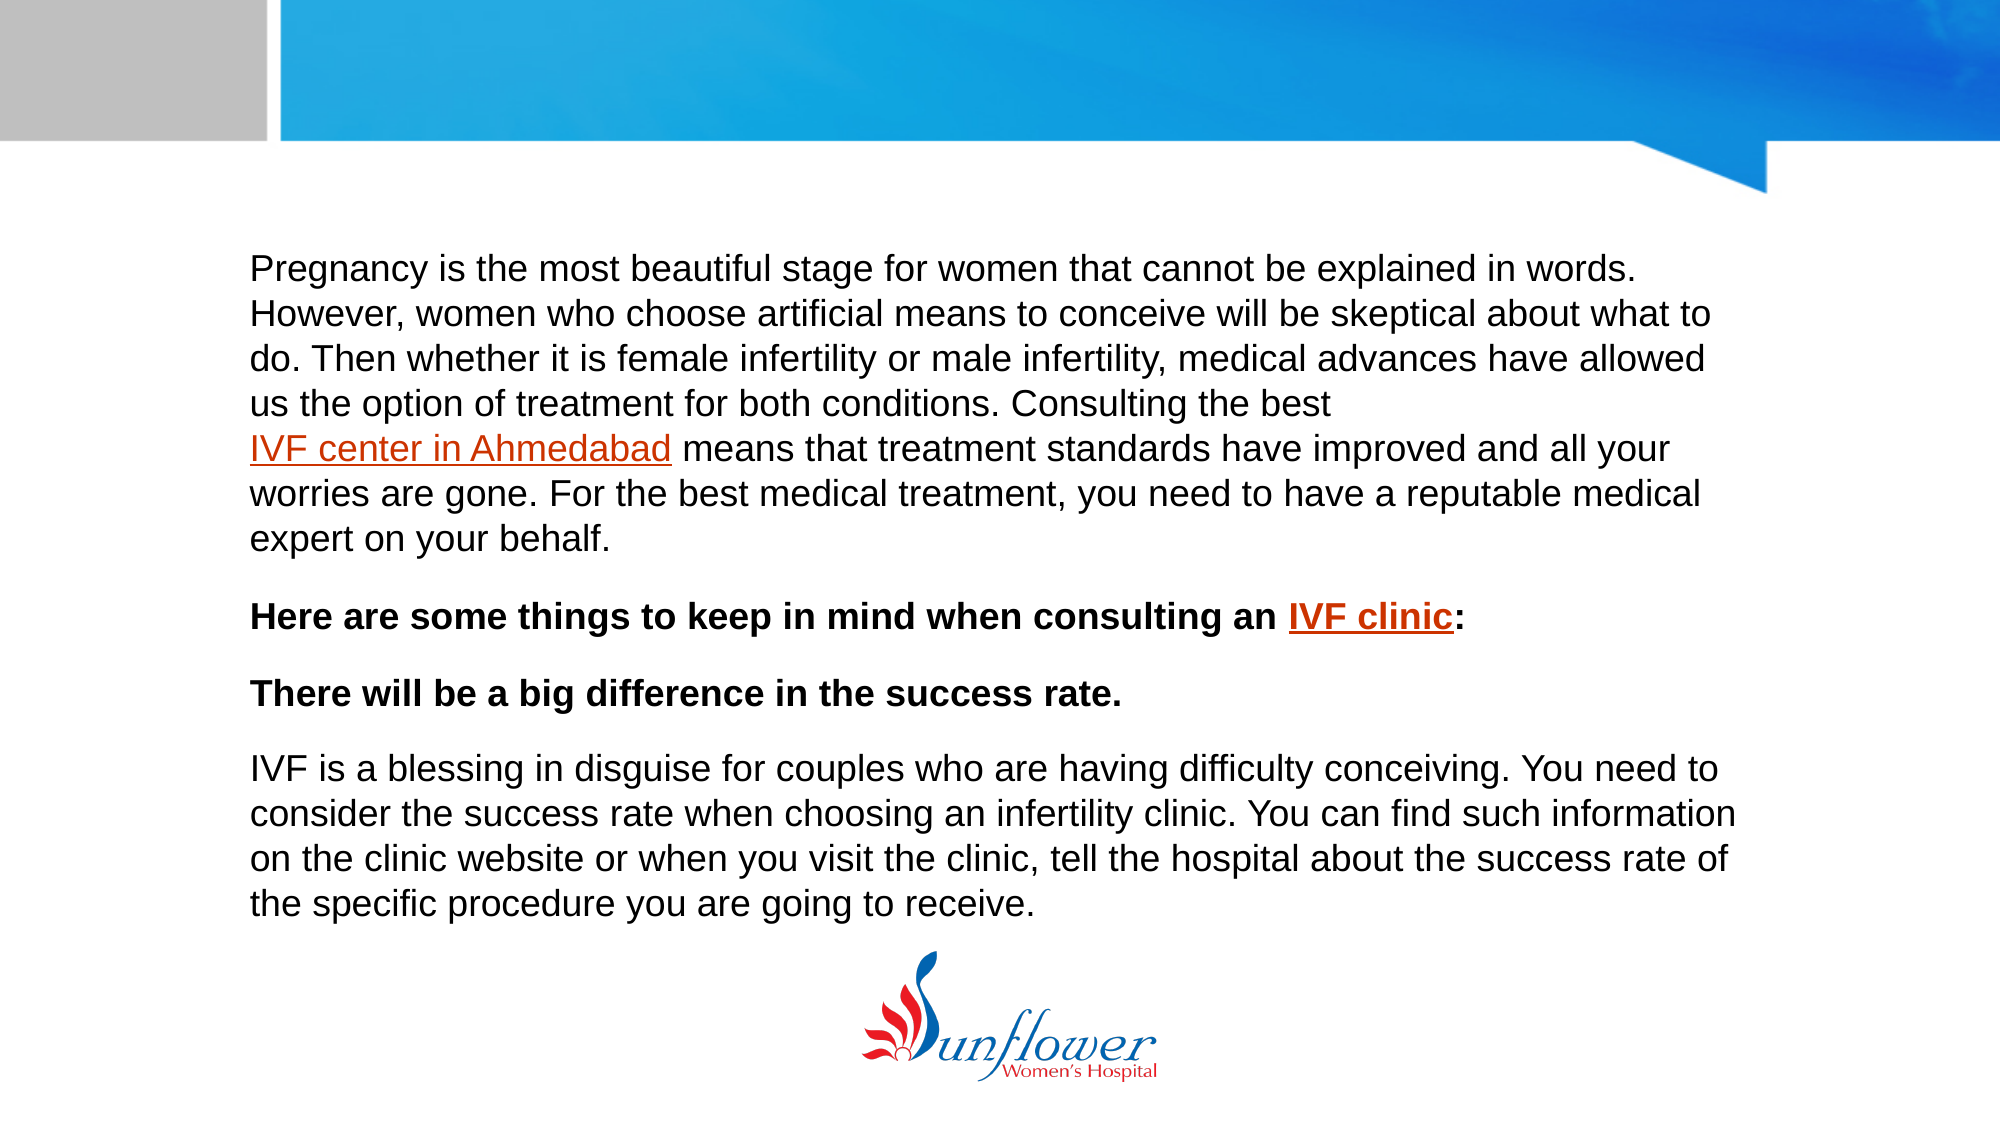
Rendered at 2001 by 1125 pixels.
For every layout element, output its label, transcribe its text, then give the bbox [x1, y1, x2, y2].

text_box Here are some things to keep in mind when consulting an IVF clinic: [235, 584, 1765, 661]
text_box IVF is a blessing in disguise for couples who are having difficulty conceiving. You need to consider the success rate when choosing an infertility clinic. You can find such information on the clinic website or when you visit the clinic, tell the hospital about the success rate of the specific procedure you are going to receive. [235, 736, 1782, 977]
text_box There will be a big difference in the success rate. [235, 661, 1765, 736]
picture [0, 0, 2000, 1125]
text_box Pregnancy is the most beautiful stage for women that cannot be explained in words. However, women who choose artificial means to conceive will be skeptical about what to do. Then whether it is female infertility or male infertility, medical advances have allowed us the option of treatment for both conditions. Consulting the best IVF center in Ahmedabad means that treatment standards have improved and all your worries are gone. For the best medical treatment, you need to have a reputable medical expert on your behalf. [234, 237, 1766, 612]
